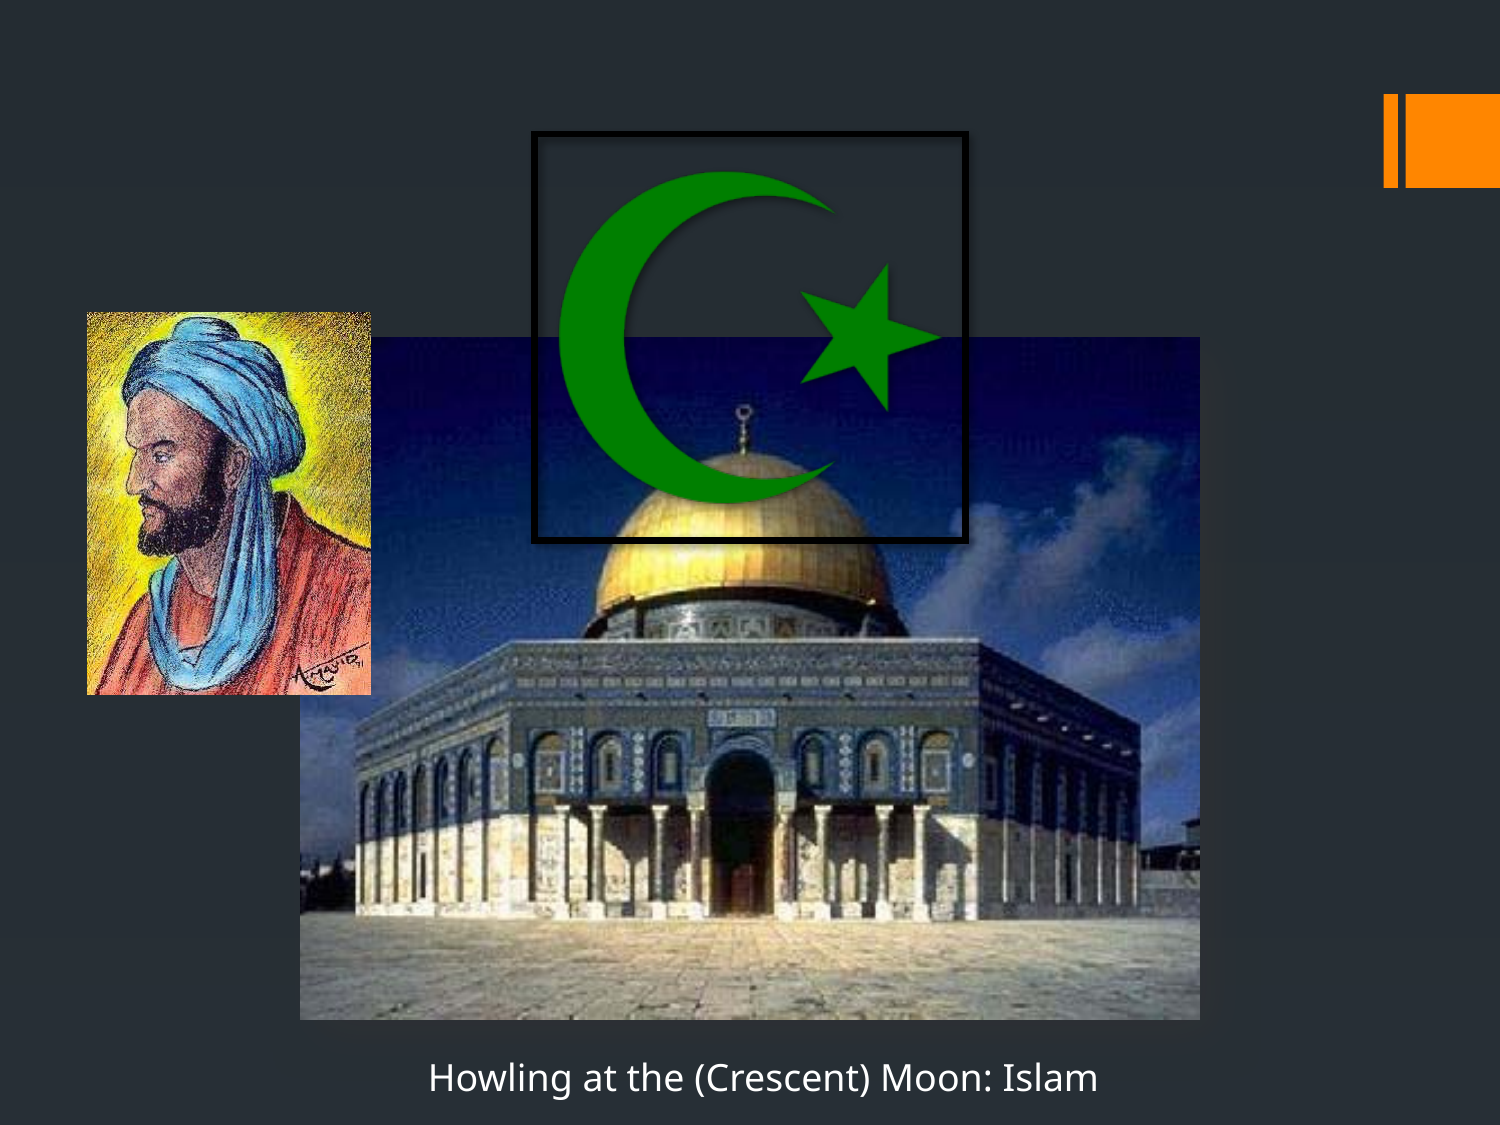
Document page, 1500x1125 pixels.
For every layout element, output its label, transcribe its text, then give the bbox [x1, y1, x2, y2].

picture [86, 136, 1201, 1020]
text_box Howling at the (Crescent) Moon: Islam [413, 1046, 1125, 1107]
